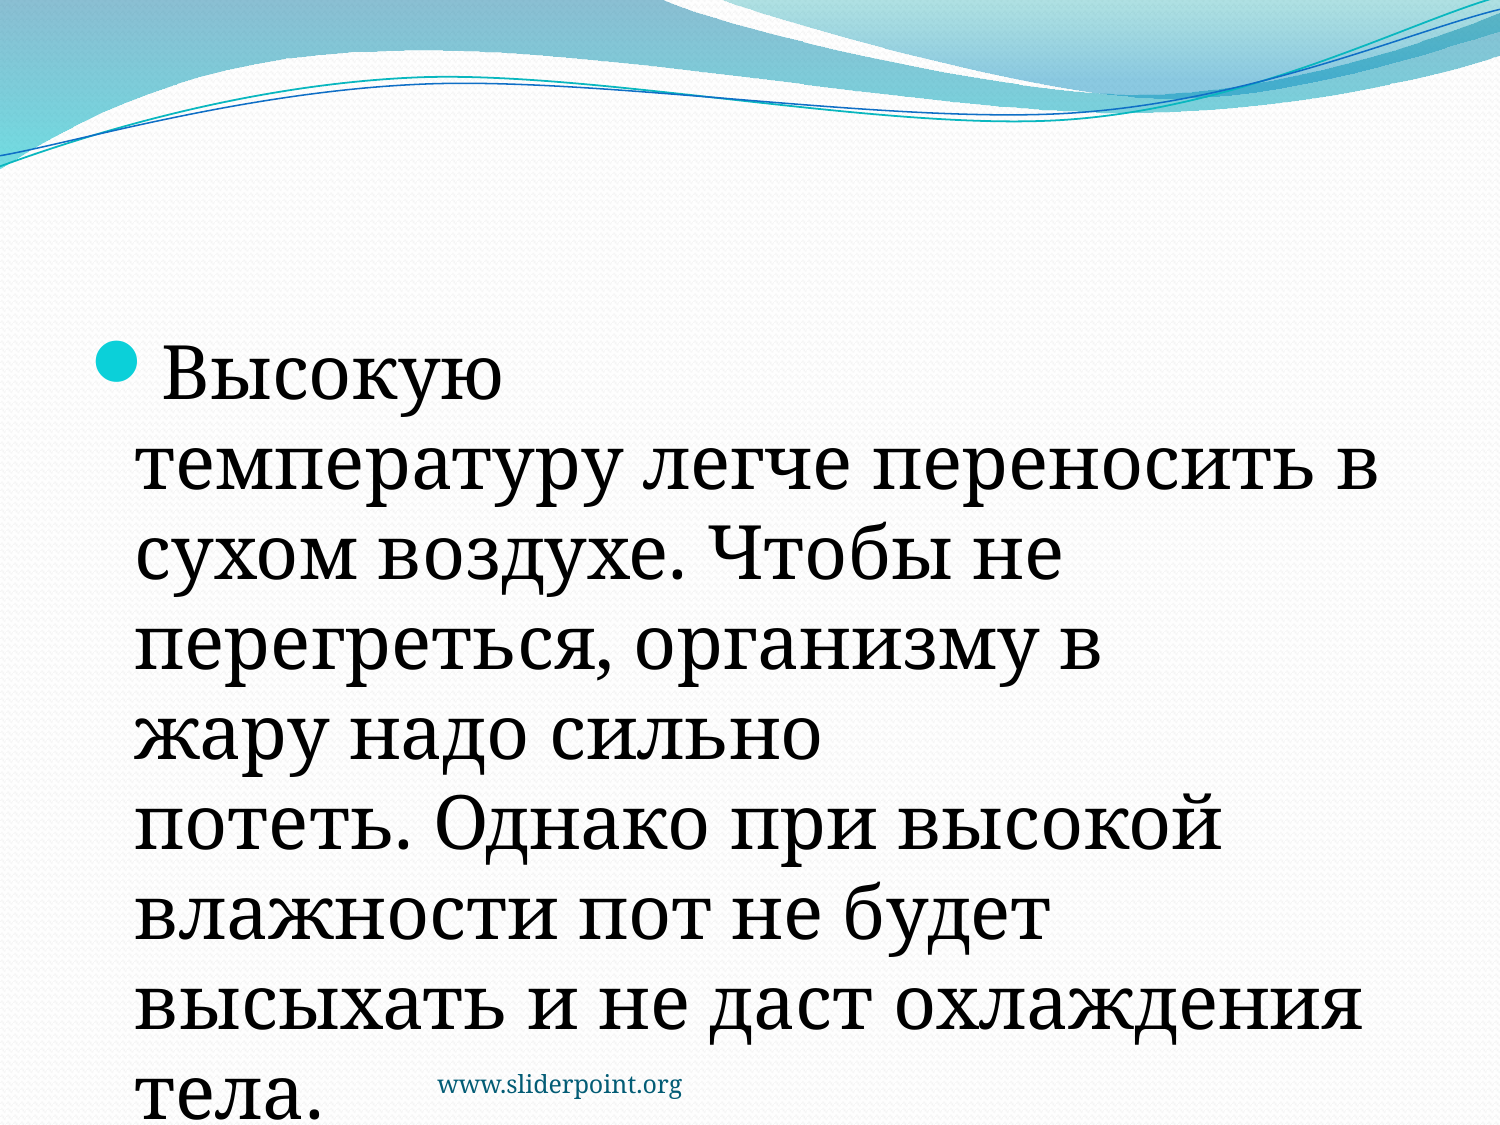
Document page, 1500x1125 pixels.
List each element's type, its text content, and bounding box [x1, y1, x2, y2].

footer www.sliderpoint.org [437, 1042, 988, 1103]
list Высокую температуру легче переносить в сухом воздухе. Чтобы не перегреться, организму в жару надо сильно потеть. Однако при высокой влажности пот не будет высыхать и не даст охлаждения тела. [75, 317, 1425, 1038]
